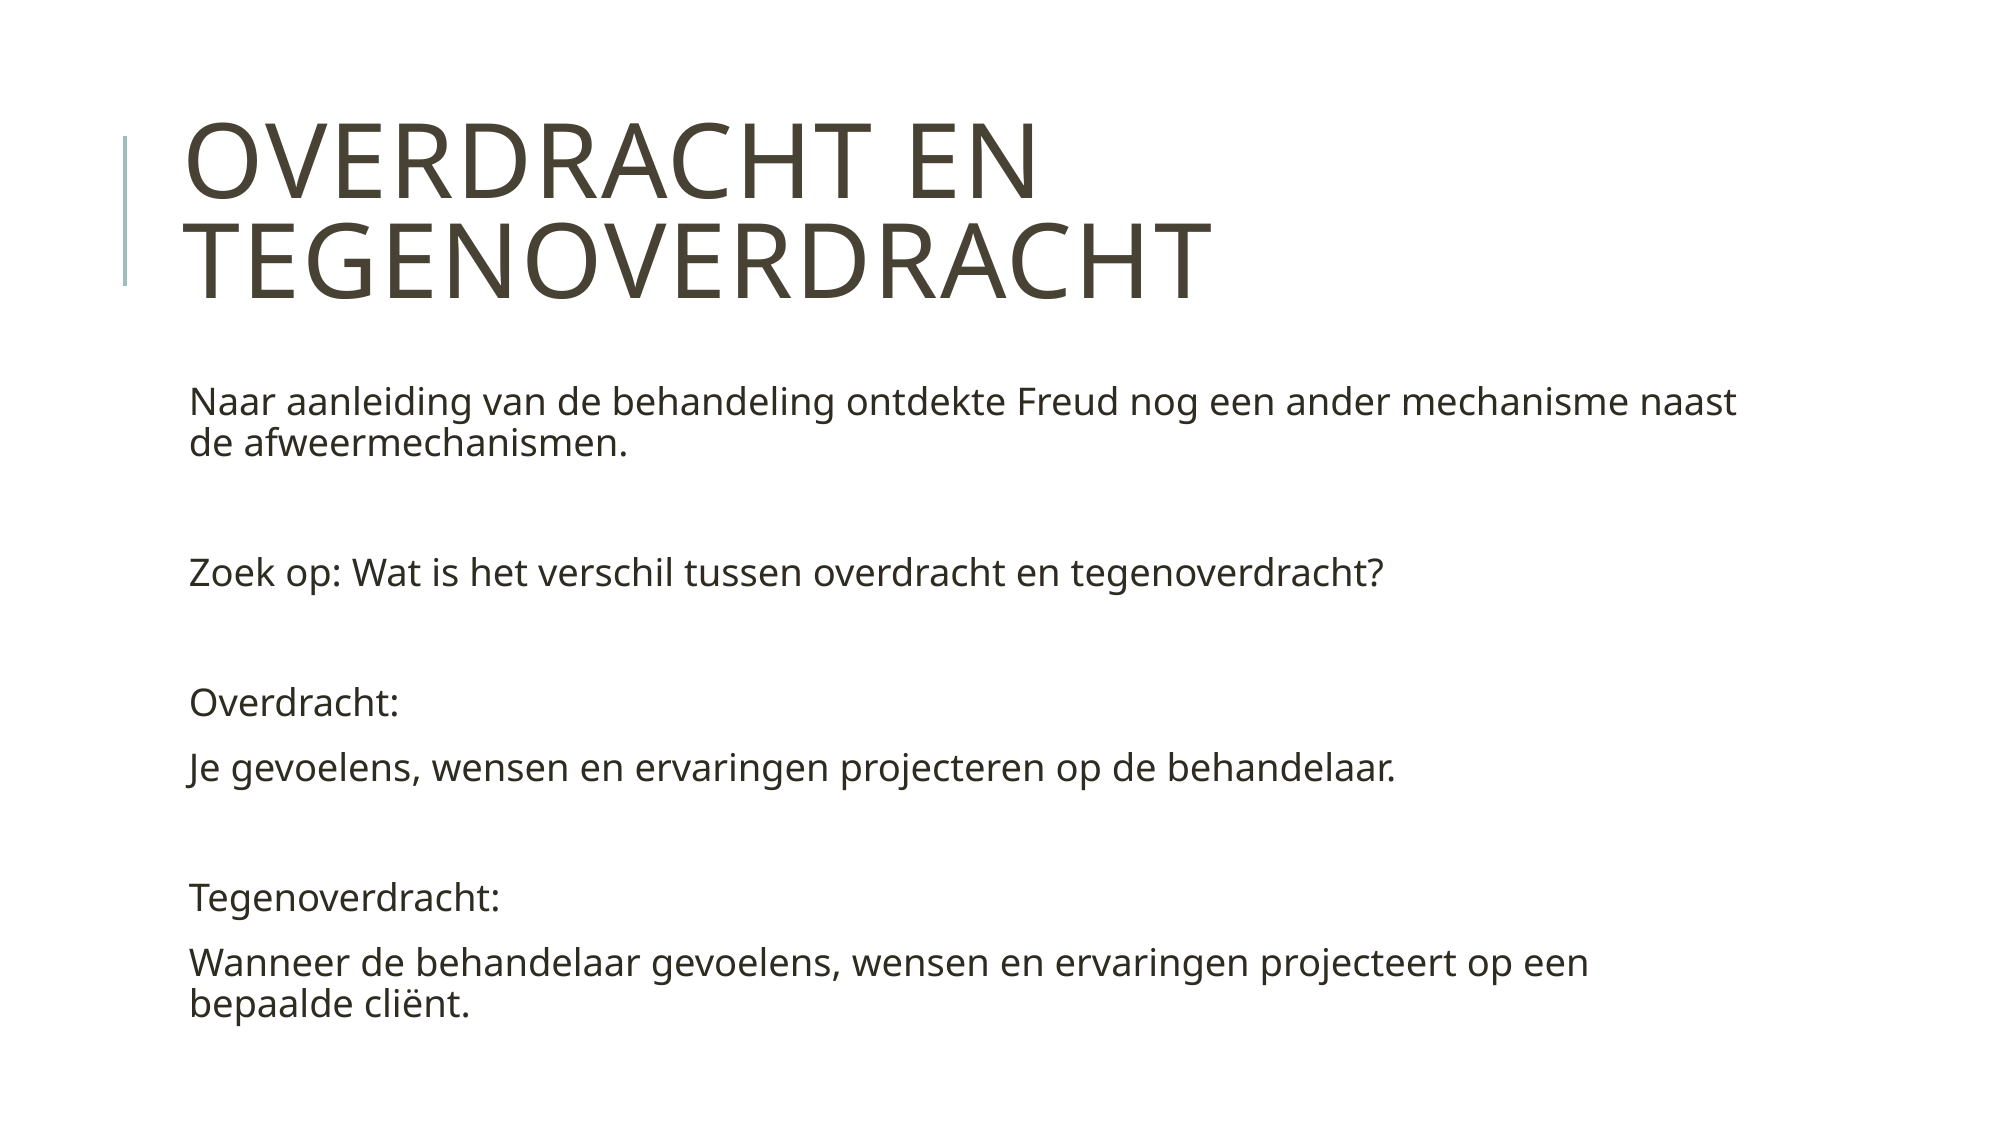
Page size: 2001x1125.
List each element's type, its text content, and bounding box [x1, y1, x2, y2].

list Naar aanleiding van de behandeling ontdekte Freud nog een ander mechanisme naast de afweermechanismen. Zoek op: Wat is het verschil tussen overdracht en tegenoverdracht? Overdracht: Je gevoelens, wensen en ervaringen projecteren op de behandelaar. Tegenoverdracht: Wanneer de behandelaar gevoelens, wensen en ervaringen projecteert op een bepaalde cliënt. [168, 375, 1763, 1035]
title Overdracht en tegenoverdracht [168, 96, 1763, 342]
